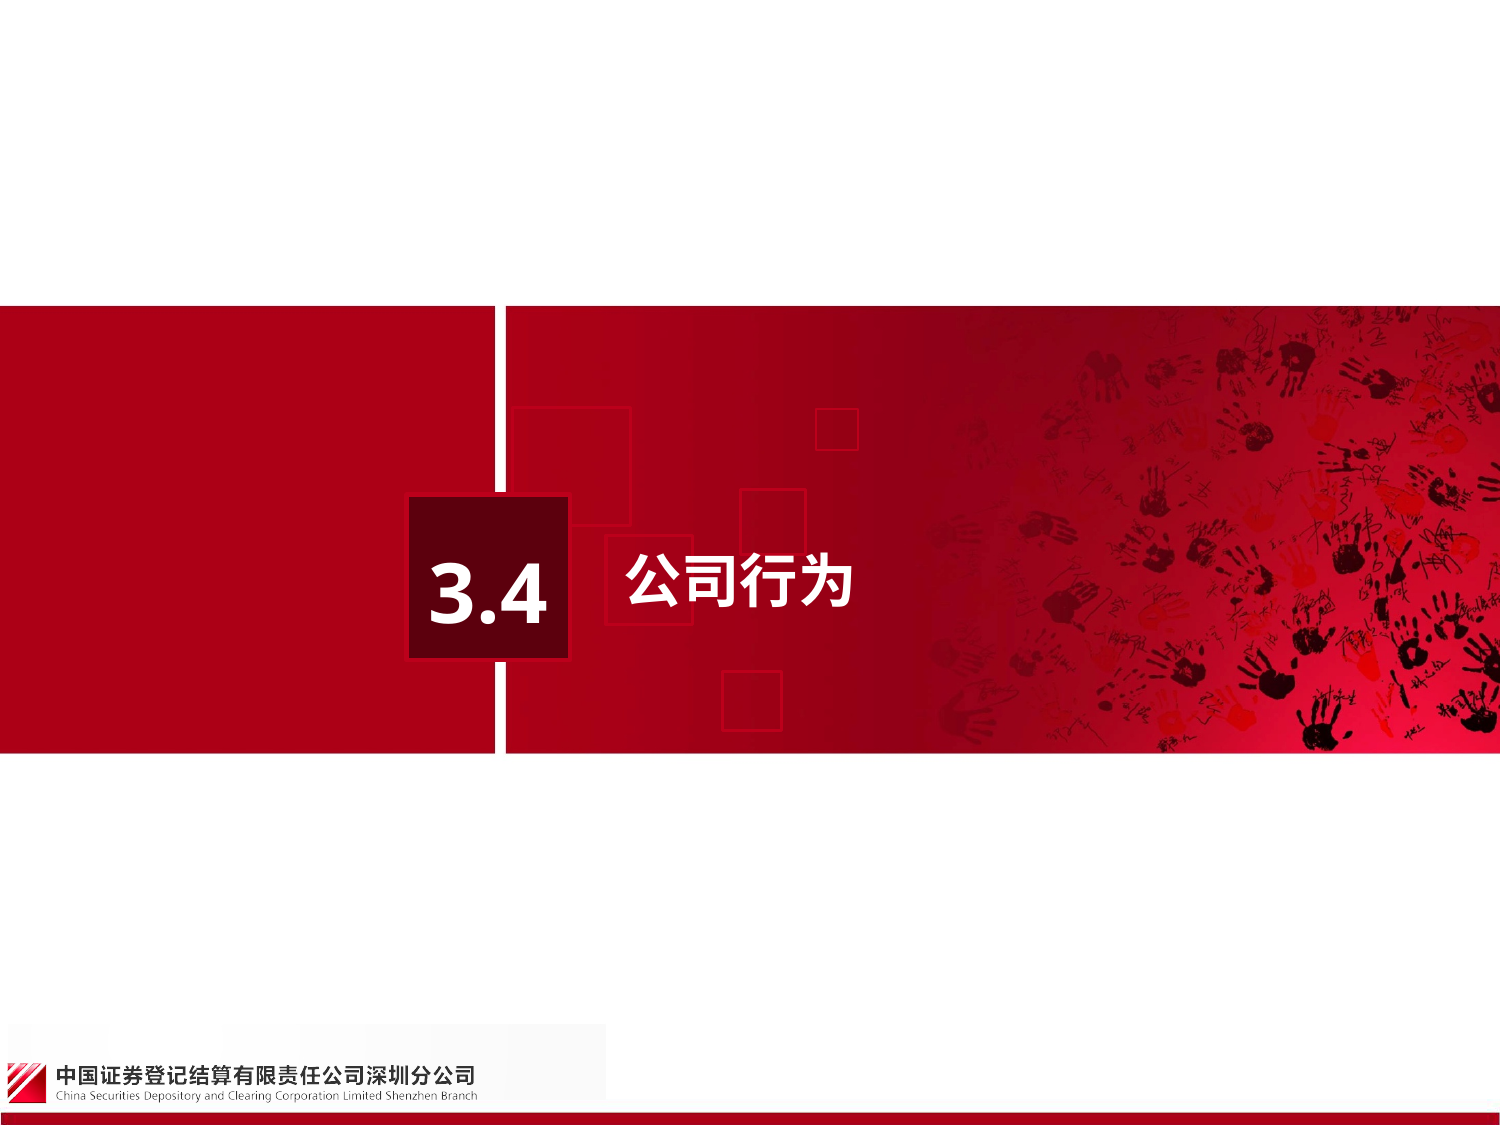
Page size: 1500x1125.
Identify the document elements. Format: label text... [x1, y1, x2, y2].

picture [0, 0, 1500, 1125]
title 公司行为 [608, 520, 1459, 639]
list 3.4 [404, 492, 572, 662]
